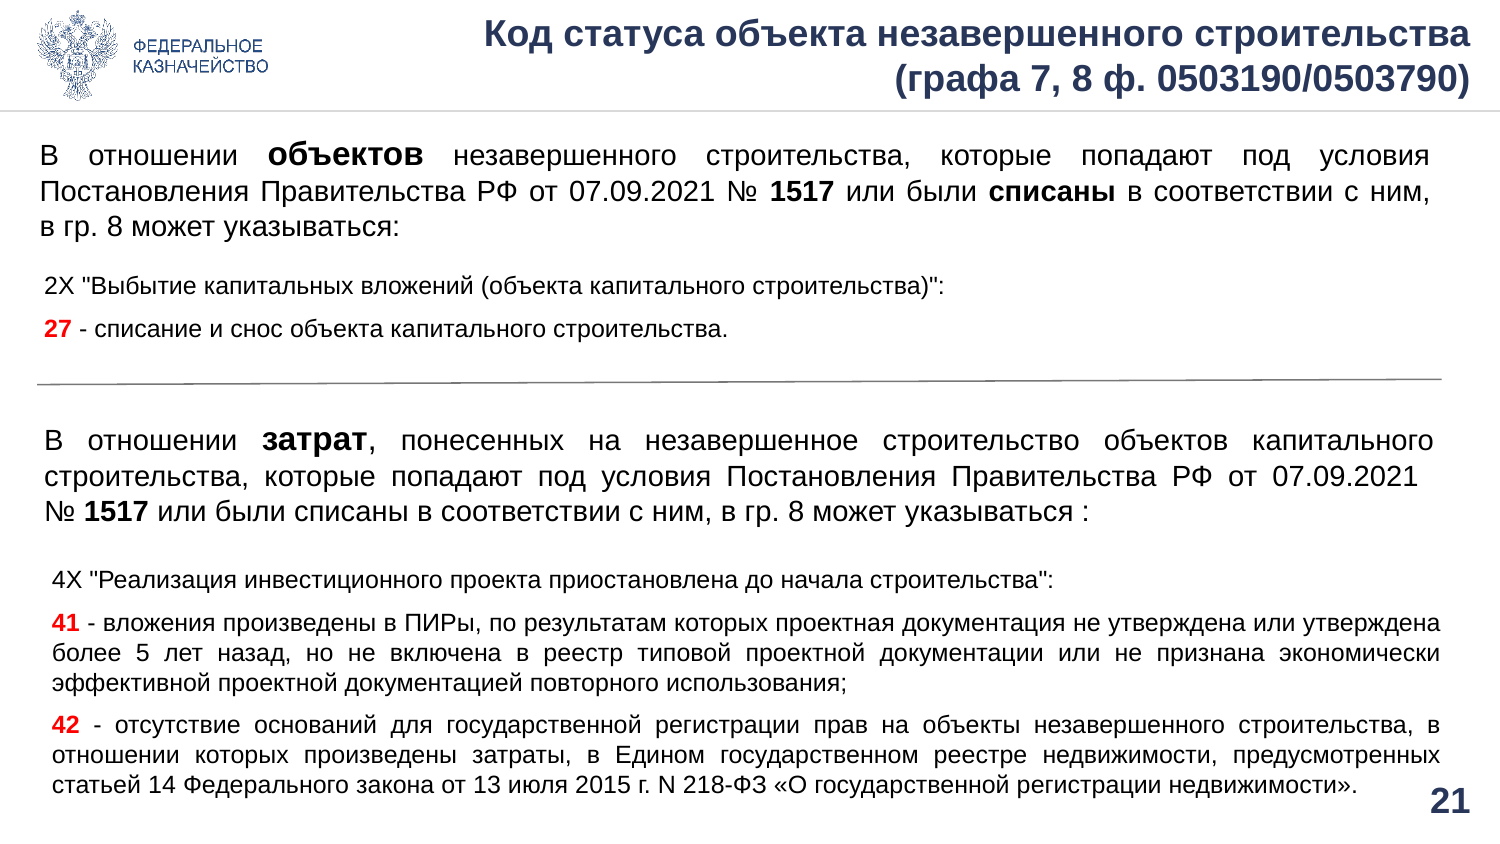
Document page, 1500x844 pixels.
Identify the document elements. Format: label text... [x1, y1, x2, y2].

slide_number 20 [1125, 776, 1471, 822]
text_box В отношении затрат, понесенных на незавершенное строительство объектов капитального строительства, которые попадают под условия Постановления Правительства РФ от 07.09.2021 № 1517 или были списаны в соответствии с ним, в гр. 8 может указываться : [29, 409, 1450, 535]
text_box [36, 379, 1442, 385]
picture [37, 10, 268, 101]
text_box В отношении объектов незавершенного строительства, которые попадают под условия Постановления Правительства РФ от 07.09.2021 № 1517 или были списаны в соответствии с ним, в гр. 8 может указываться: [24, 125, 1446, 250]
text_box 4X "Реализация инвестиционного проекта приостановлена до начала строительства": 41 - вложения произведены в ПИРы, по результатам которых проектная документация не утверждена или утверждена более 5 лет назад, но не включена в реестр типовой проектной документации или не признана экономически эффективной проектной документацией повторного использования; 42 - отсутствие оснований для государственной регистрации прав на объекты незавершенного строительства, в отношении которых произведены затраты, в Едином государственном реестре недвижимости, предусмотренных статьей 14 Федерального закона от 13 июля 2015 г. N 218-ФЗ «О государственной регистрации недвижимости». [37, 556, 1458, 806]
text_box Код статуса объекта незавершенного строительства (графа 7, 8 ф. 0503190/0503790) [349, 9, 1471, 100]
text_box 2X "Выбытие капитальных вложений (объекта капитального строительства)": 27 - списание и снос объекта капитального строительства. [29, 262, 1450, 350]
